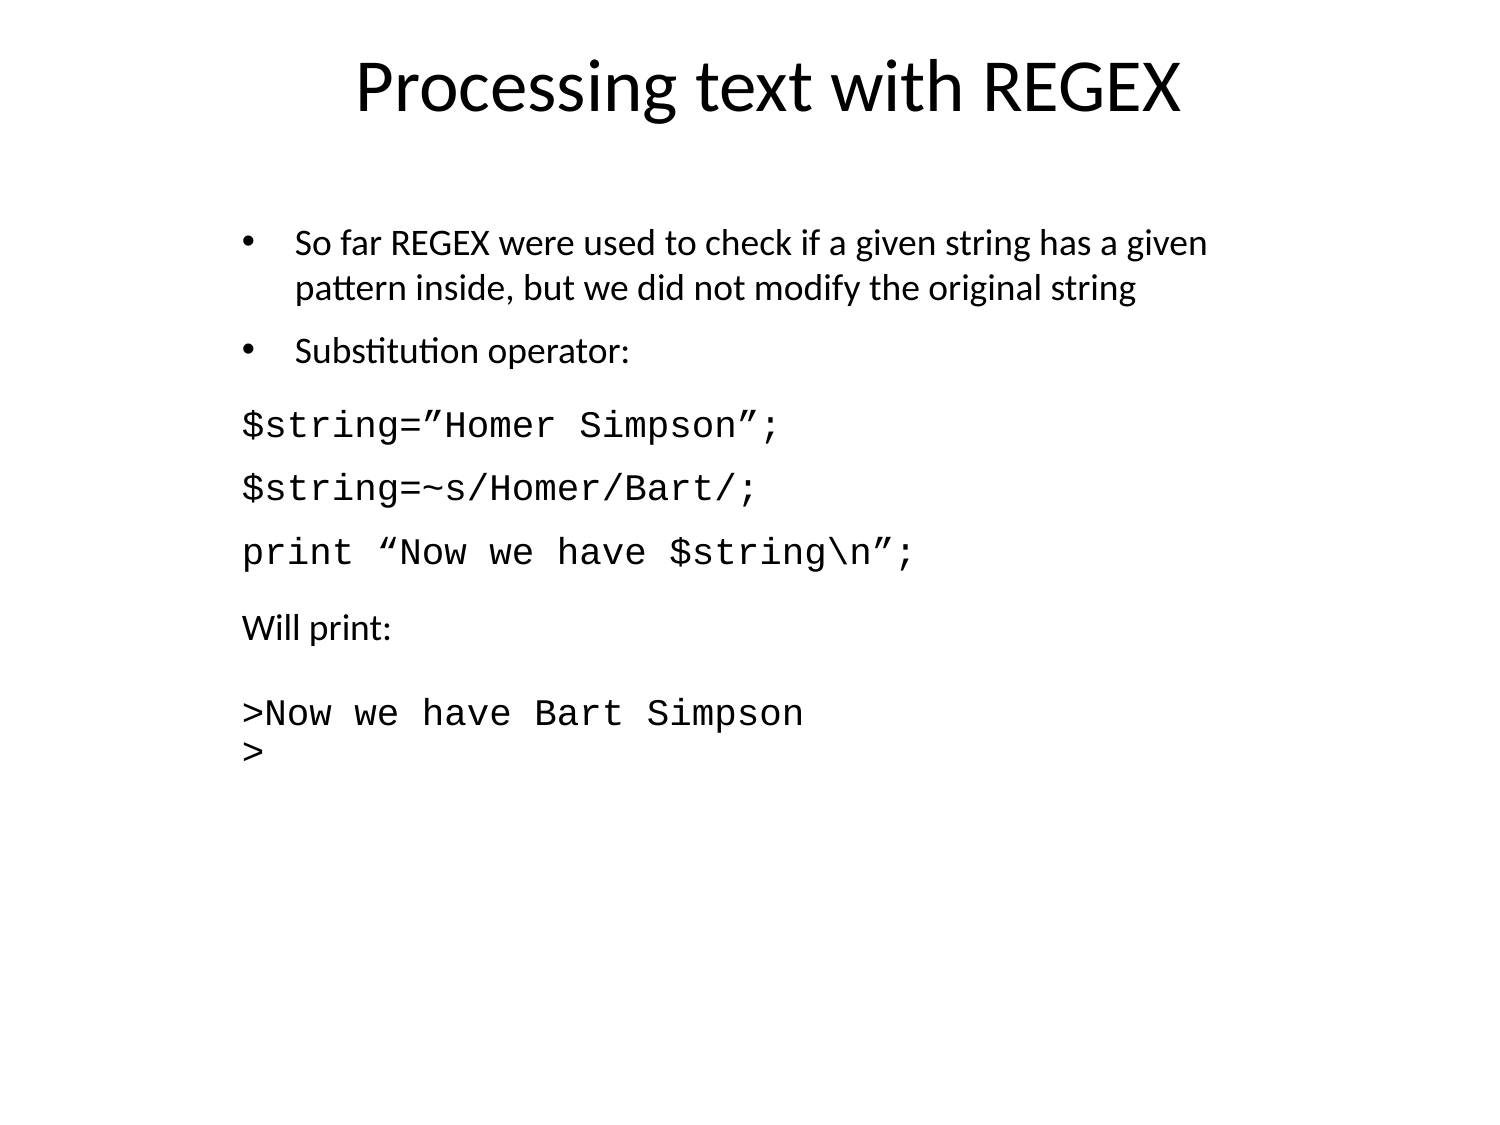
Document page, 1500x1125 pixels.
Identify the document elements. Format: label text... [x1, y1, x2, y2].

text_box Will print: >Now we have Bart Simpson > [228, 596, 979, 780]
text_box Processing text with REGEX [341, 29, 1196, 133]
text_box So far REGEX were used to check if a given string has a given pattern inside, but we did not modify the original string Substitution operator: $string=”Homer Simpson”; $string=~s/Homer/Bart/; print “Now we have $string\n”; [228, 210, 1227, 579]
